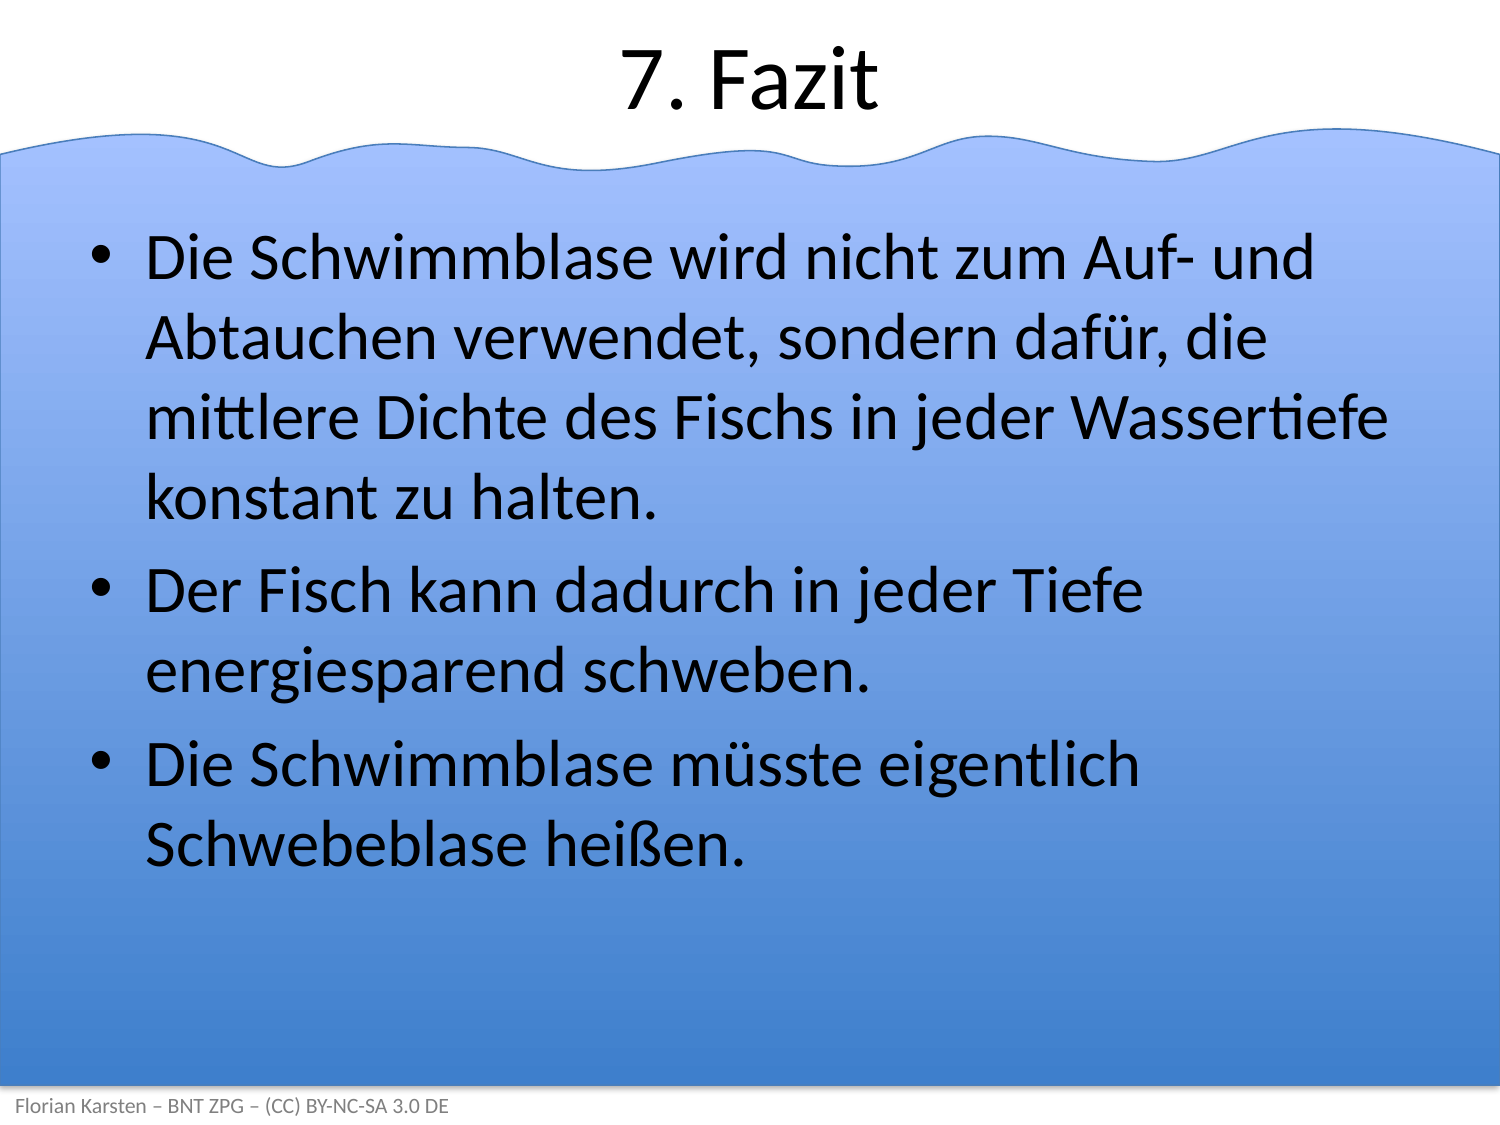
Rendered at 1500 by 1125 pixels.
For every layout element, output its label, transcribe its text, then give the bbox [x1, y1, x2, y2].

list Die Schwimmblase wird nicht zum Auf- und Abtauchen verwendet, sondern dafür, die mittlere Dichte des Fischs in jeder Wassertiefe konstant zu halten. Der Fisch kann dadurch in jeder Tiefe energiesparend schweben. Die Schwimmblase müsste eigentlich Schwebeblase heißen. [74, 205, 1446, 1086]
title 7. Fazit [0, 0, 1500, 146]
footer Florian Karsten – BNT ZPG – (CC) BY-NC-SA 3.0 DE [0, 1085, 1192, 1125]
